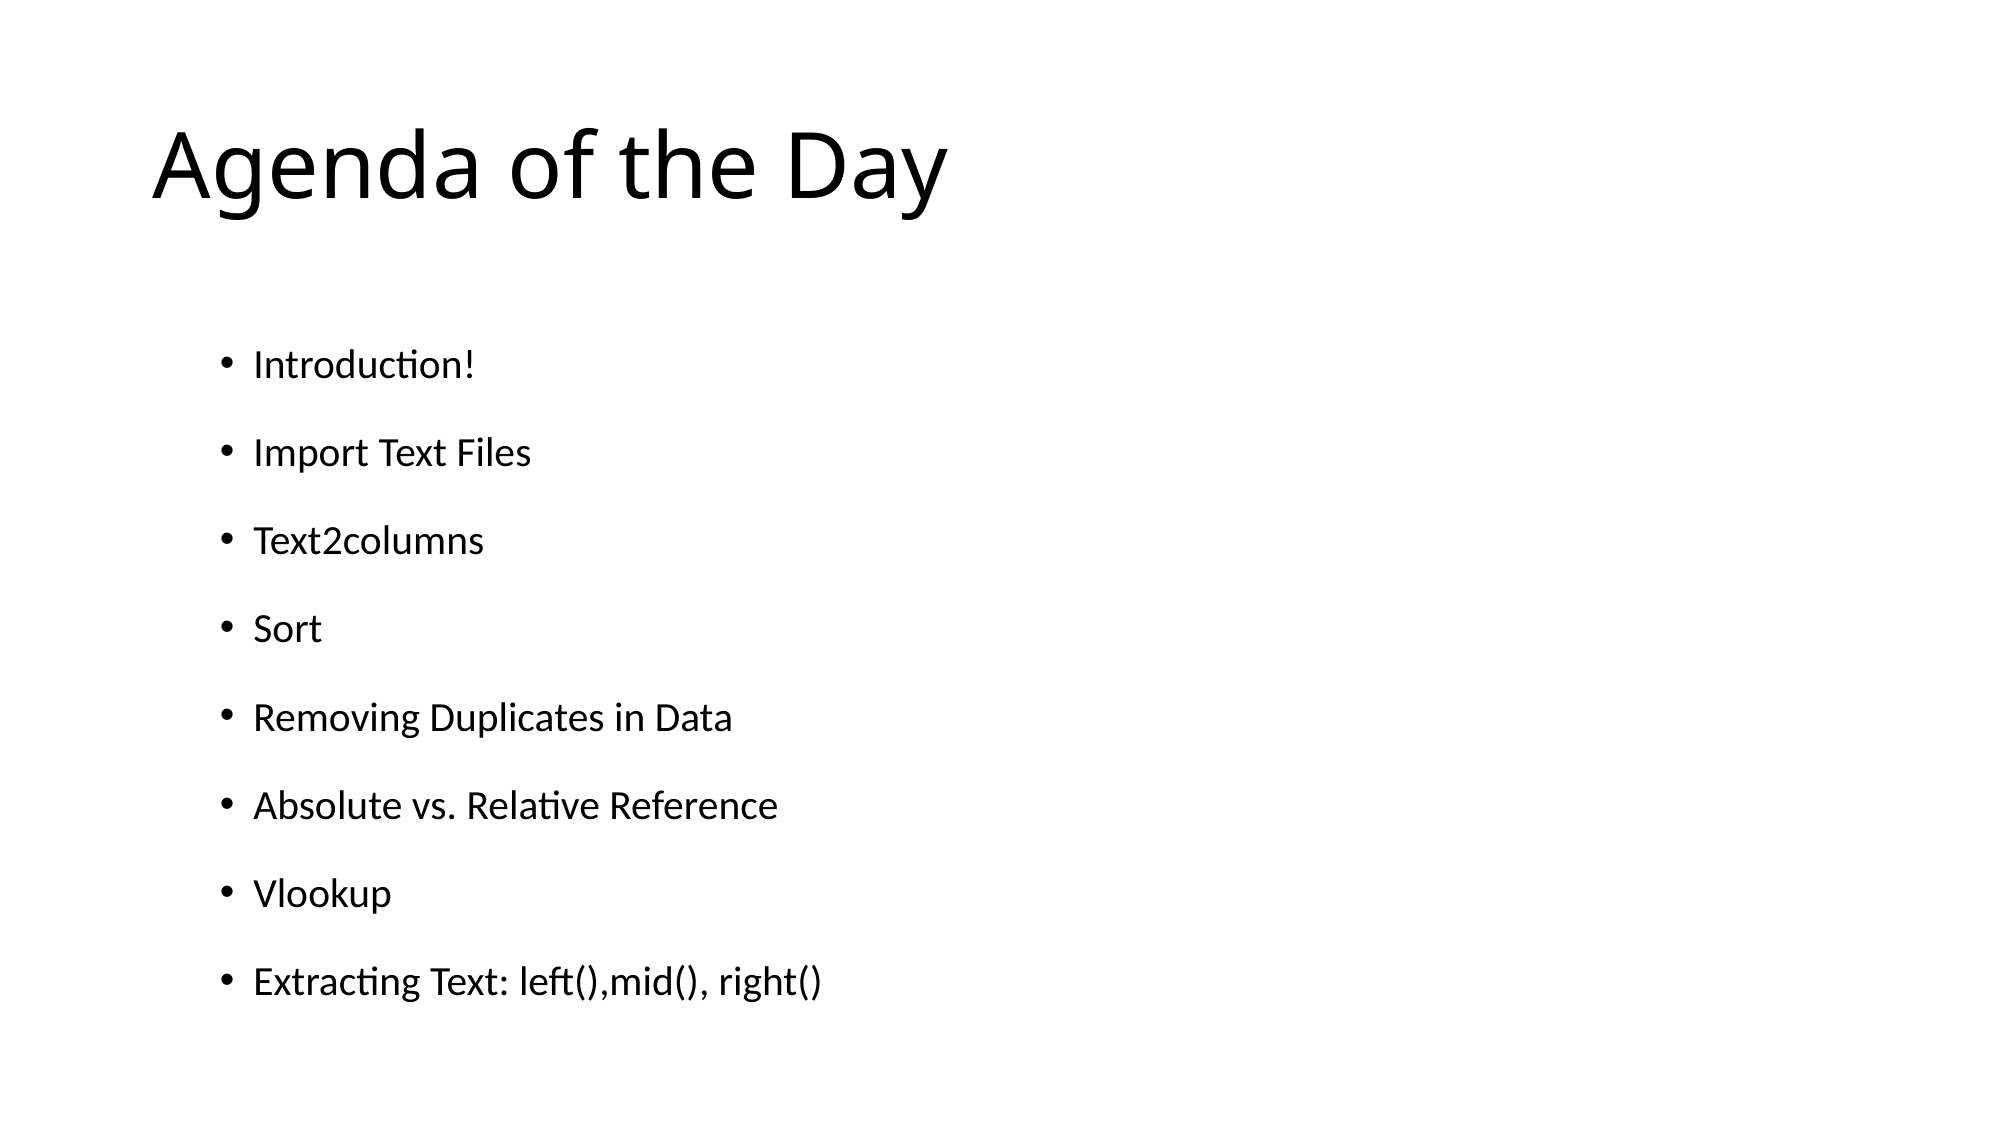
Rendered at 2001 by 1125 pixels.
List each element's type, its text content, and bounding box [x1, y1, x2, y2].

list Introduction! Import Text Files Text2columns Sort Removing Duplicates in Data Absolute vs. Relative Reference Vlookup Extracting Text: left(),mid(), right() [137, 299, 1863, 1014]
title Agenda of the Day [137, 59, 1863, 278]
